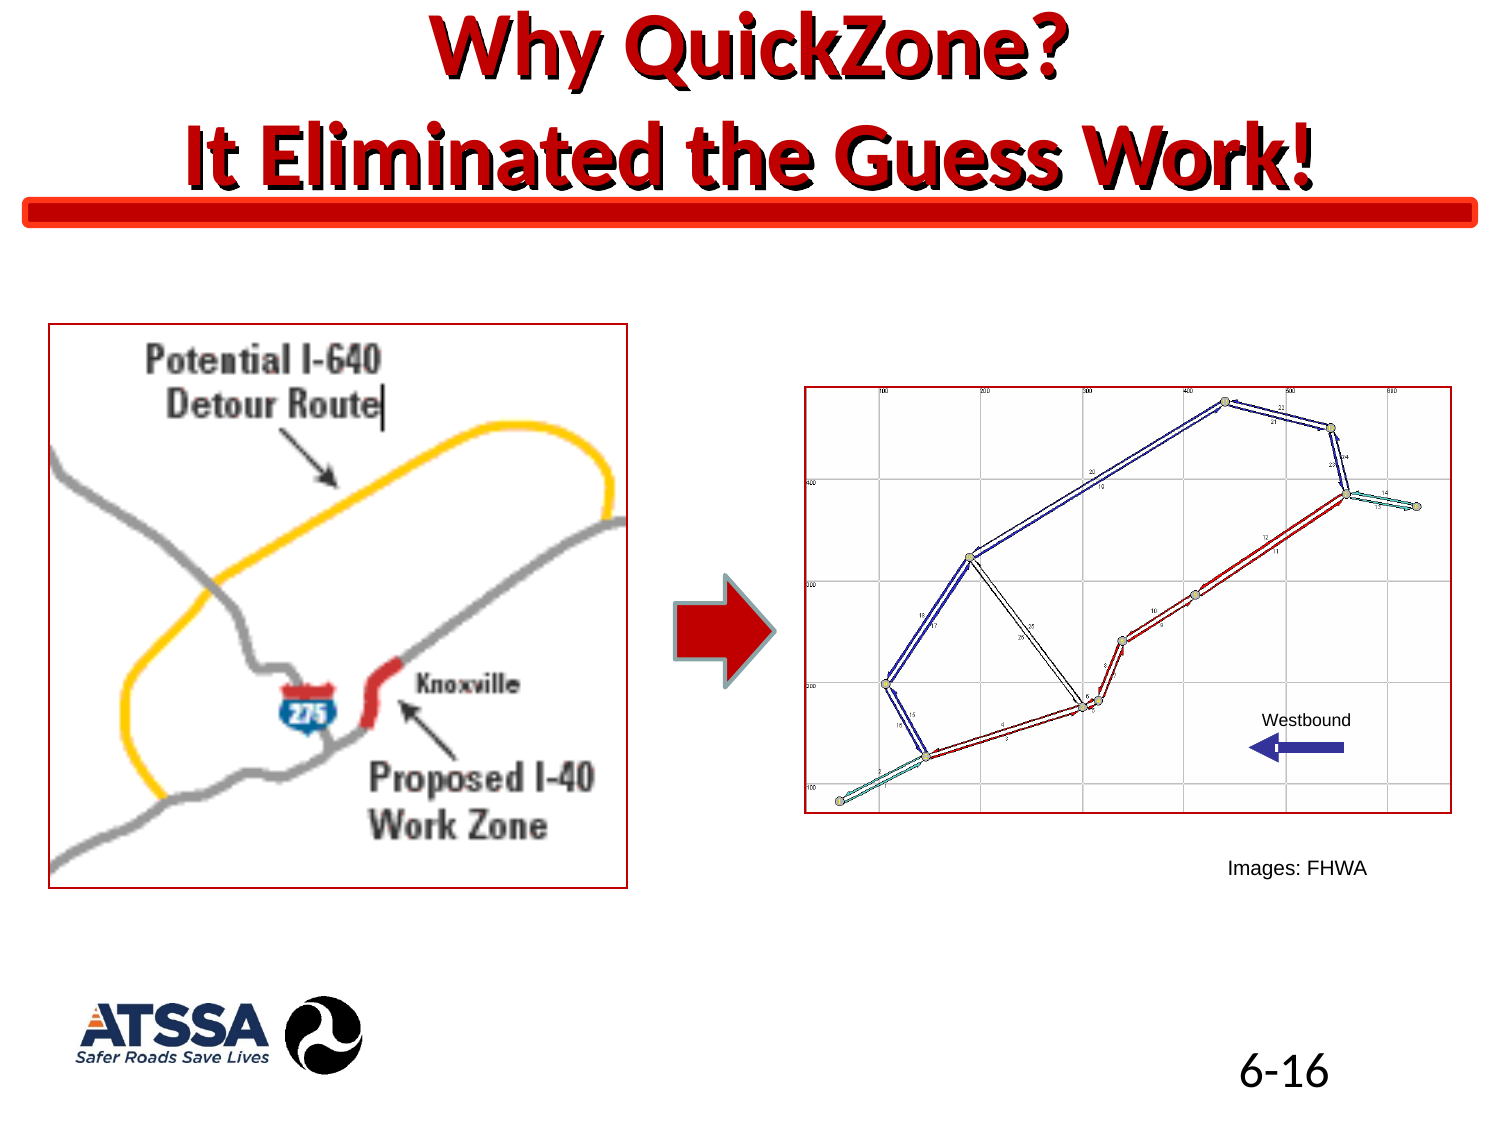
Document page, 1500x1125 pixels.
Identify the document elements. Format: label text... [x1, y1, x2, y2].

picture [805, 387, 1451, 813]
text_box Images: FHWA [1212, 847, 1470, 888]
title Why QuickZone? It Eliminated the Guess Work! [0, 0, 1500, 188]
picture [49, 324, 627, 888]
picture [75, 1003, 269, 1063]
text_box [672, 573, 777, 690]
picture [276, 989, 370, 1077]
